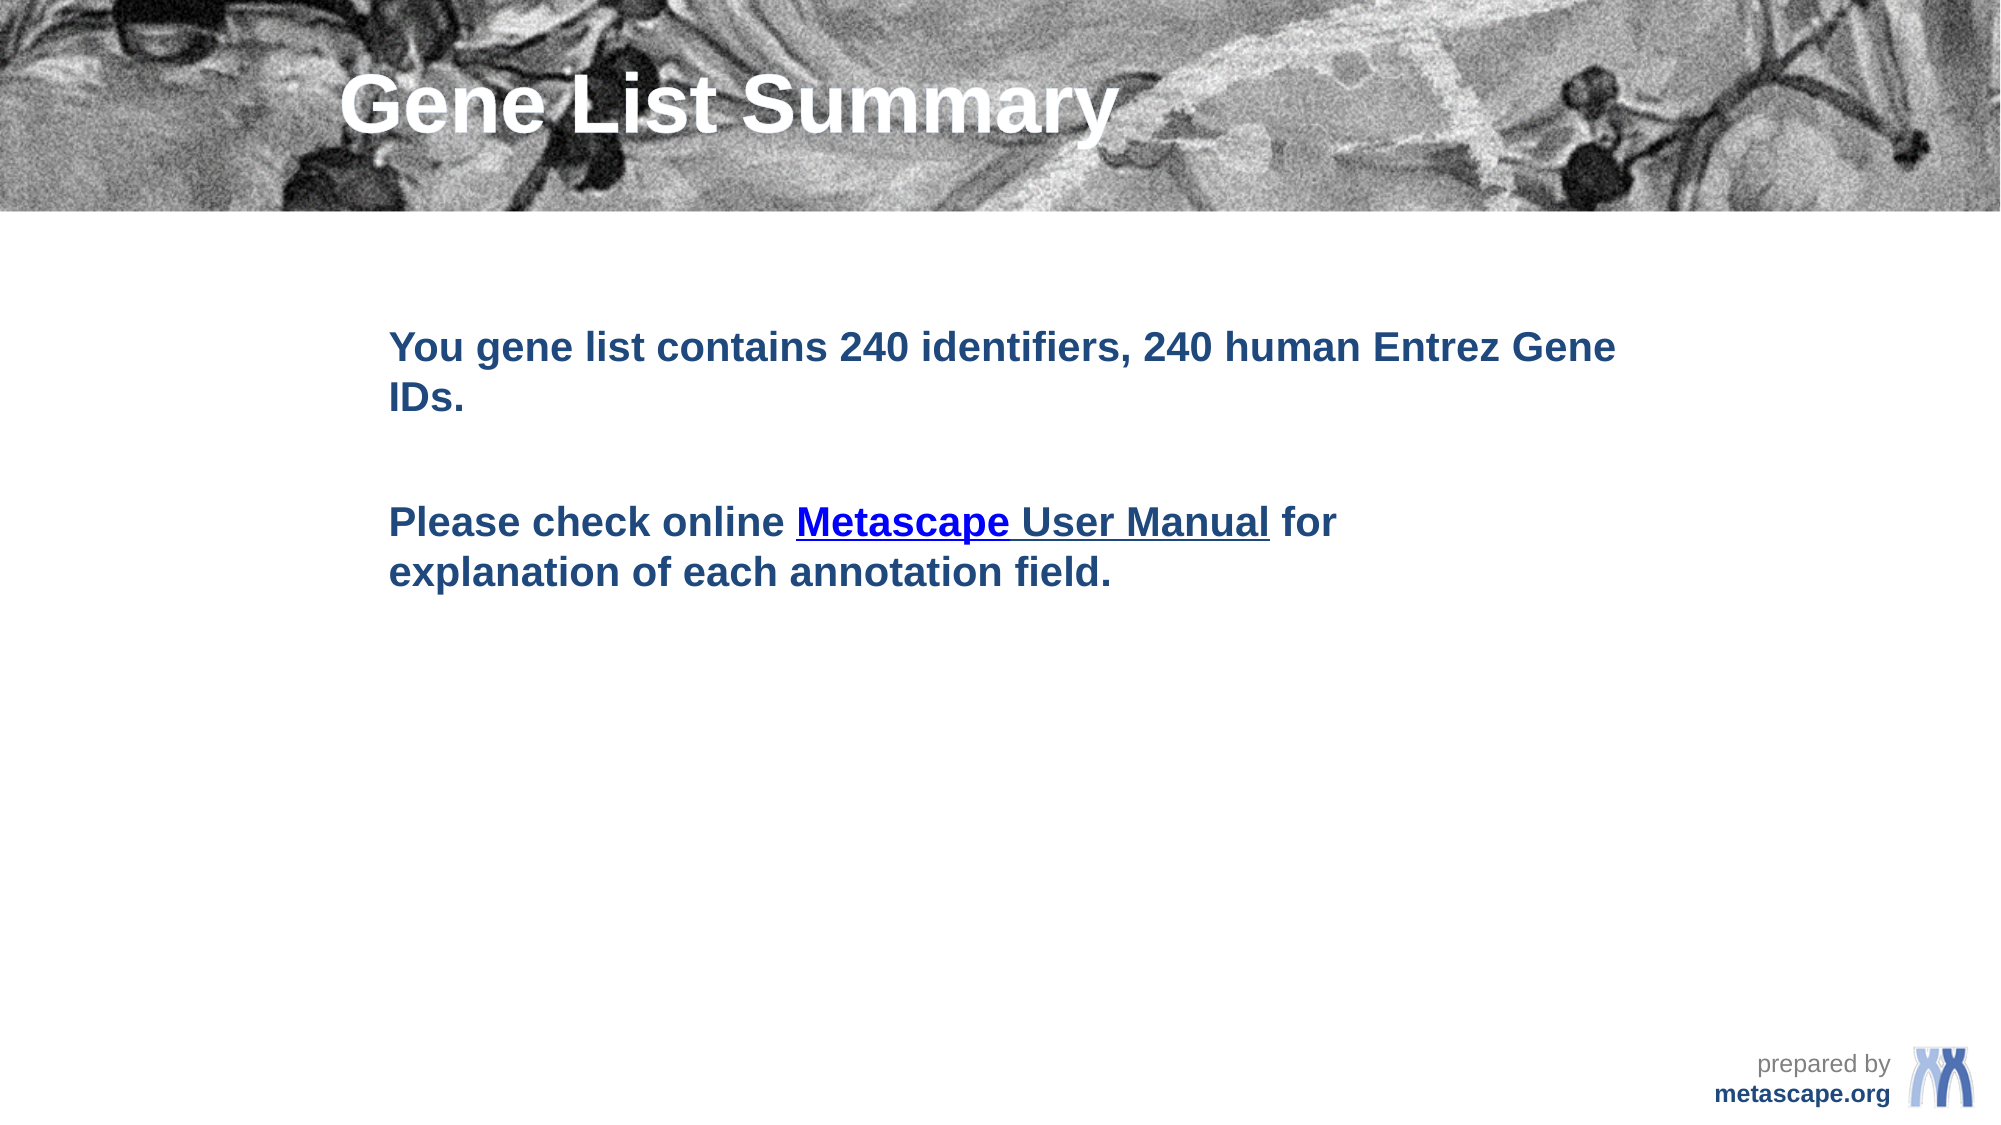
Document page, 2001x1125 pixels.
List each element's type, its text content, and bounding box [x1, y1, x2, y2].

text_box Please check online Metascape User Manual for explanation of each annotation field. [373, 487, 1526, 603]
title Gene List Summary [323, 11, 1226, 187]
text_box You gene list contains 240 identifiers, 240 human Entrez Gene IDs. [373, 311, 1647, 427]
picture [0, 0, 2001, 1125]
